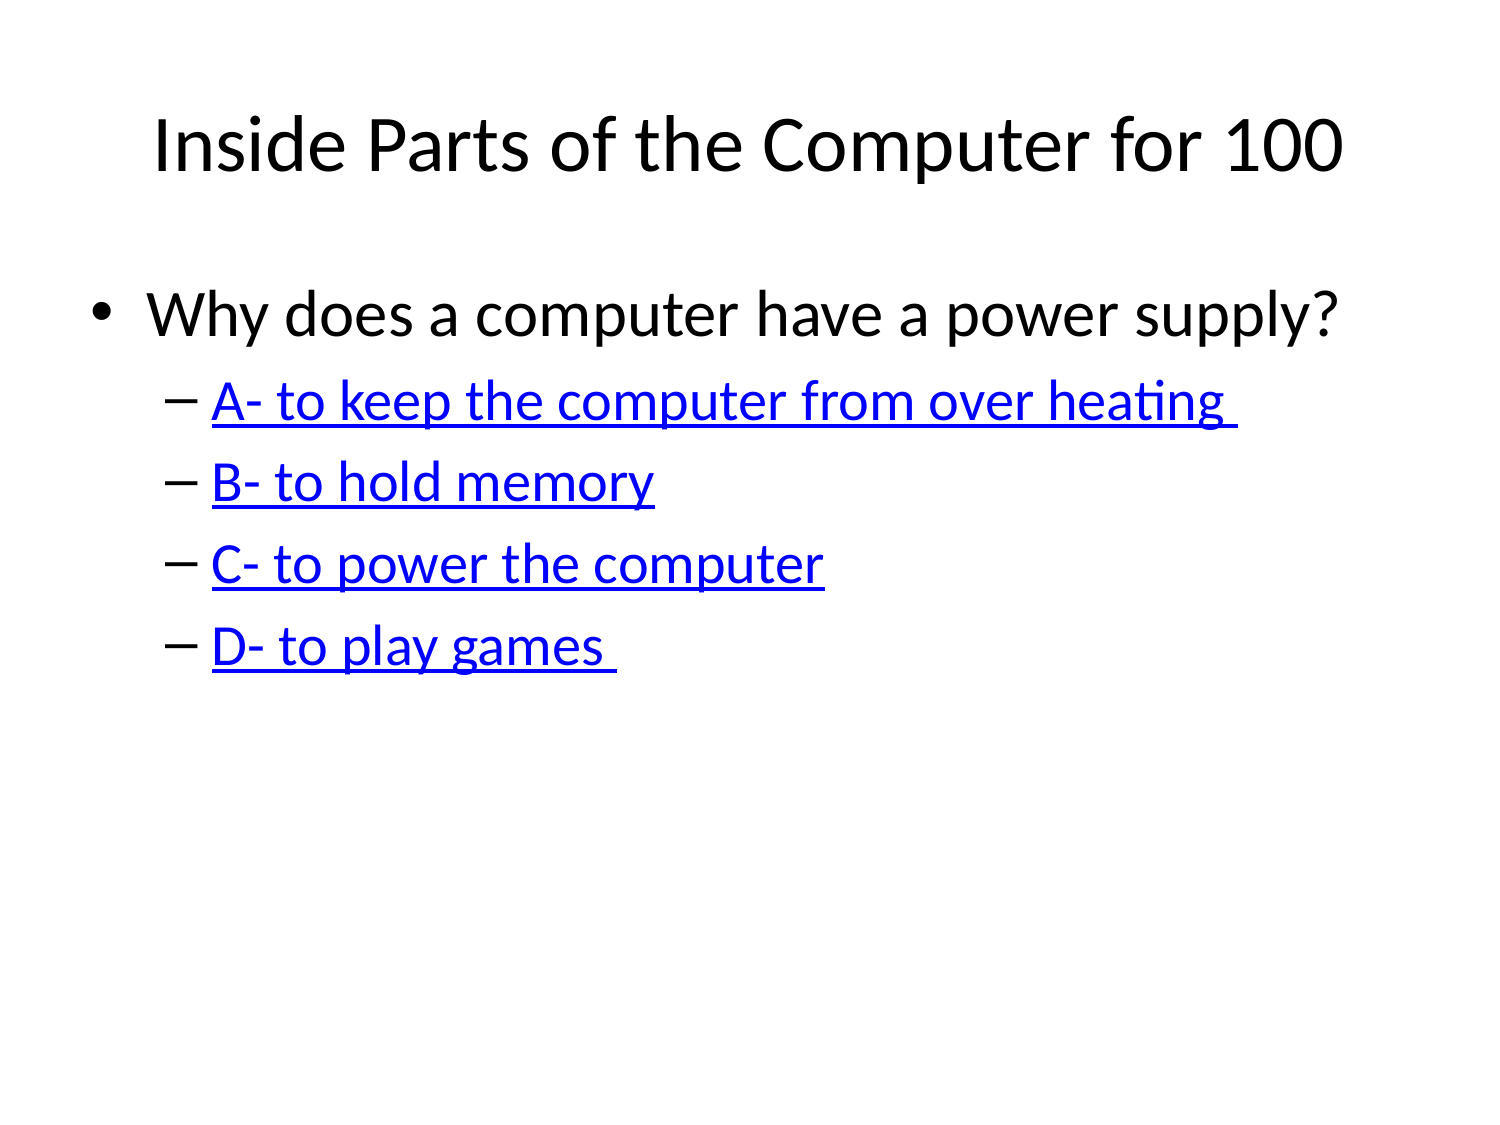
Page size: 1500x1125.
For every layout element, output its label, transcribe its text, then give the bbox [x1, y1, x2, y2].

title Inside Parts of the Computer for 100 [75, 45, 1425, 233]
list Why does a computer have a power supply? A- to keep the computer from over heating B- to hold memory C- to power the computer D- to play games [75, 262, 1425, 1005]
